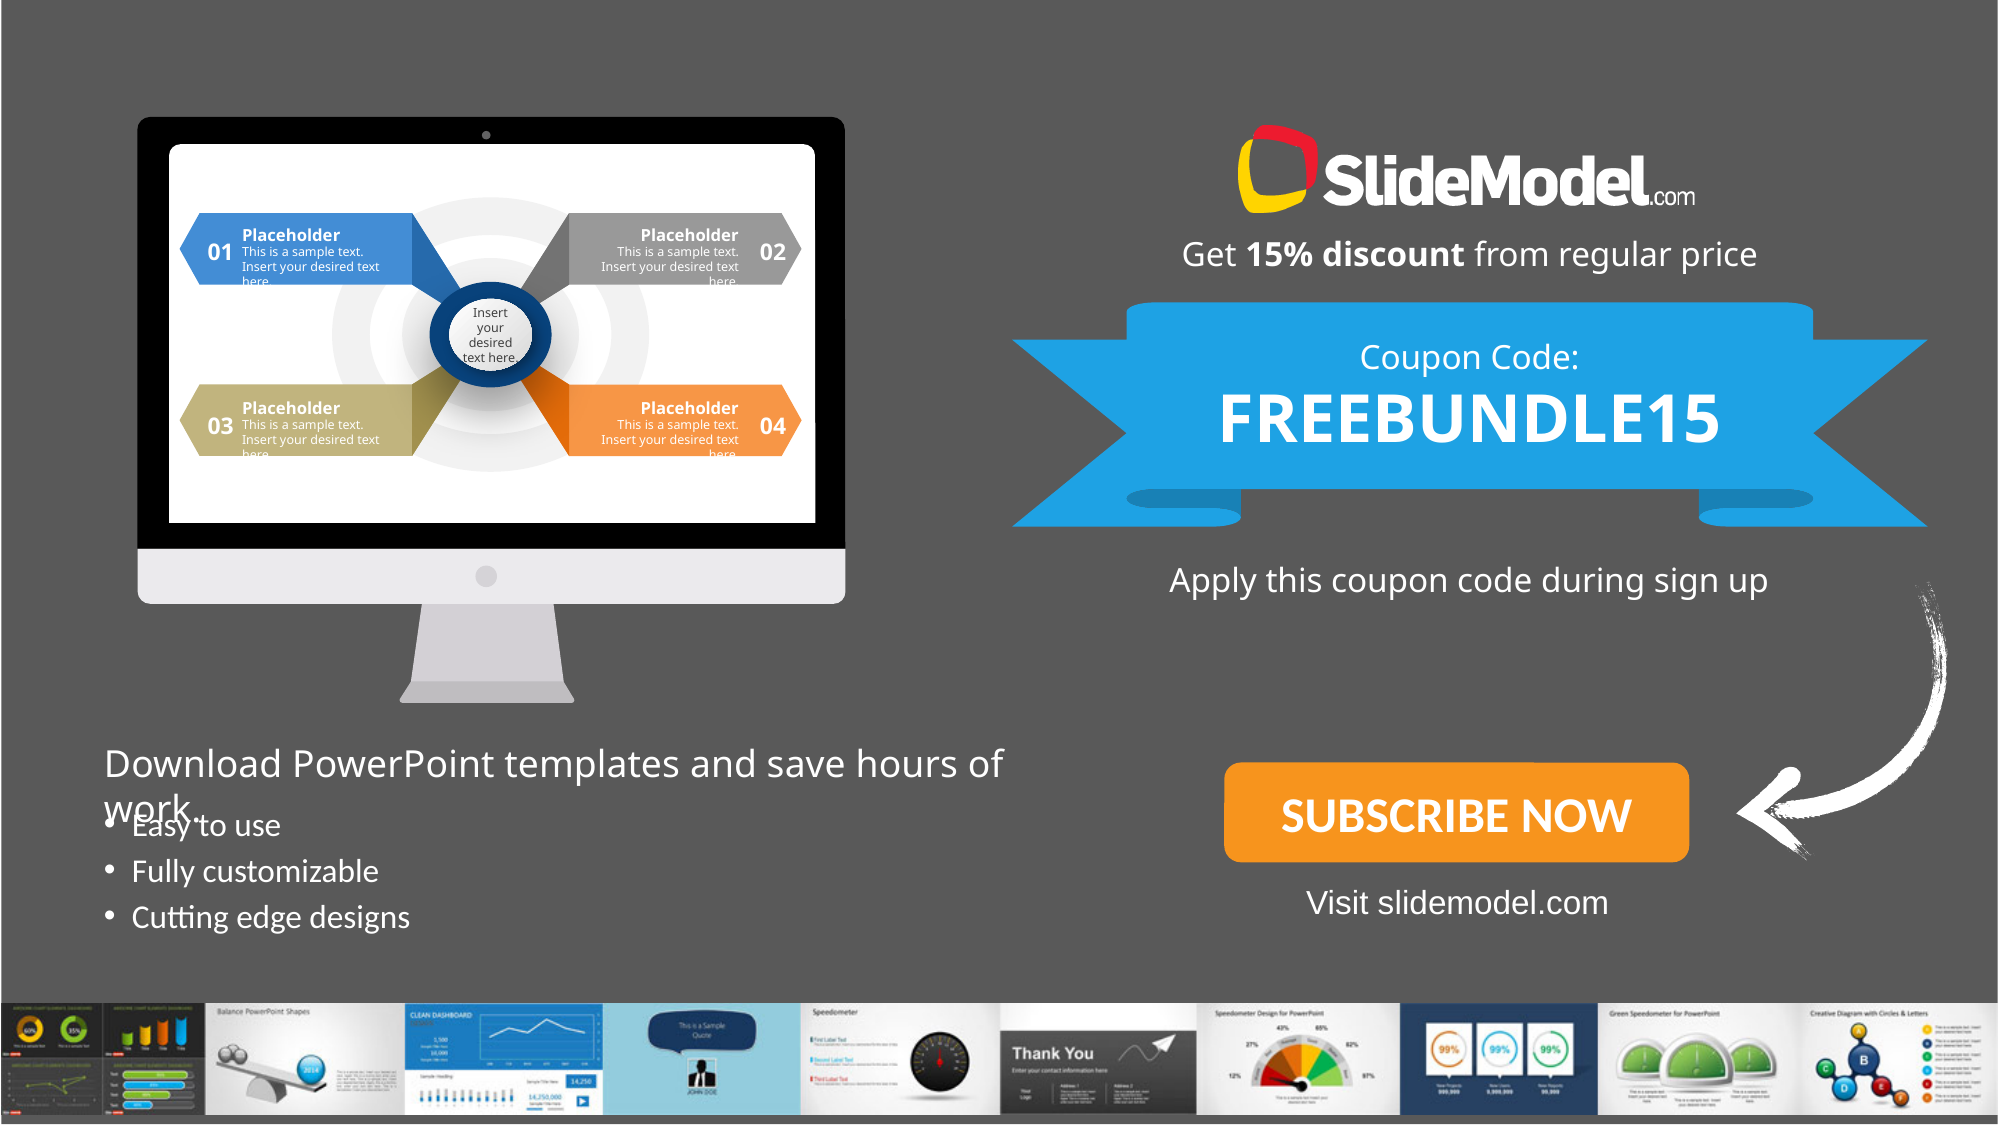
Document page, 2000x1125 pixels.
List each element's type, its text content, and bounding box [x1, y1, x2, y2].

text_box [0, 0, 1999, 1125]
text_box SUBSCRIBE NOW [1223, 761, 1691, 864]
text_box Coupon Code: FREEBUNDLE15 [1173, 329, 1767, 464]
picture [1237, 125, 1695, 213]
text_box [1012, 302, 1928, 527]
picture [1, 1003, 1998, 1115]
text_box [137, 116, 846, 703]
text_box Apply this coupon code during sign up [1129, 551, 1811, 607]
text_box Visit slidemodel.com [1248, 875, 1668, 927]
text_box Download PowerPoint templates and save hours of work. [89, 732, 1059, 838]
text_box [179, 197, 802, 472]
text_box Easy to use Fully customizable Cutting edge designs [89, 838, 863, 943]
text_box [1736, 594, 1948, 861]
text_box Get 15% discount from regular price [1058, 225, 1882, 281]
